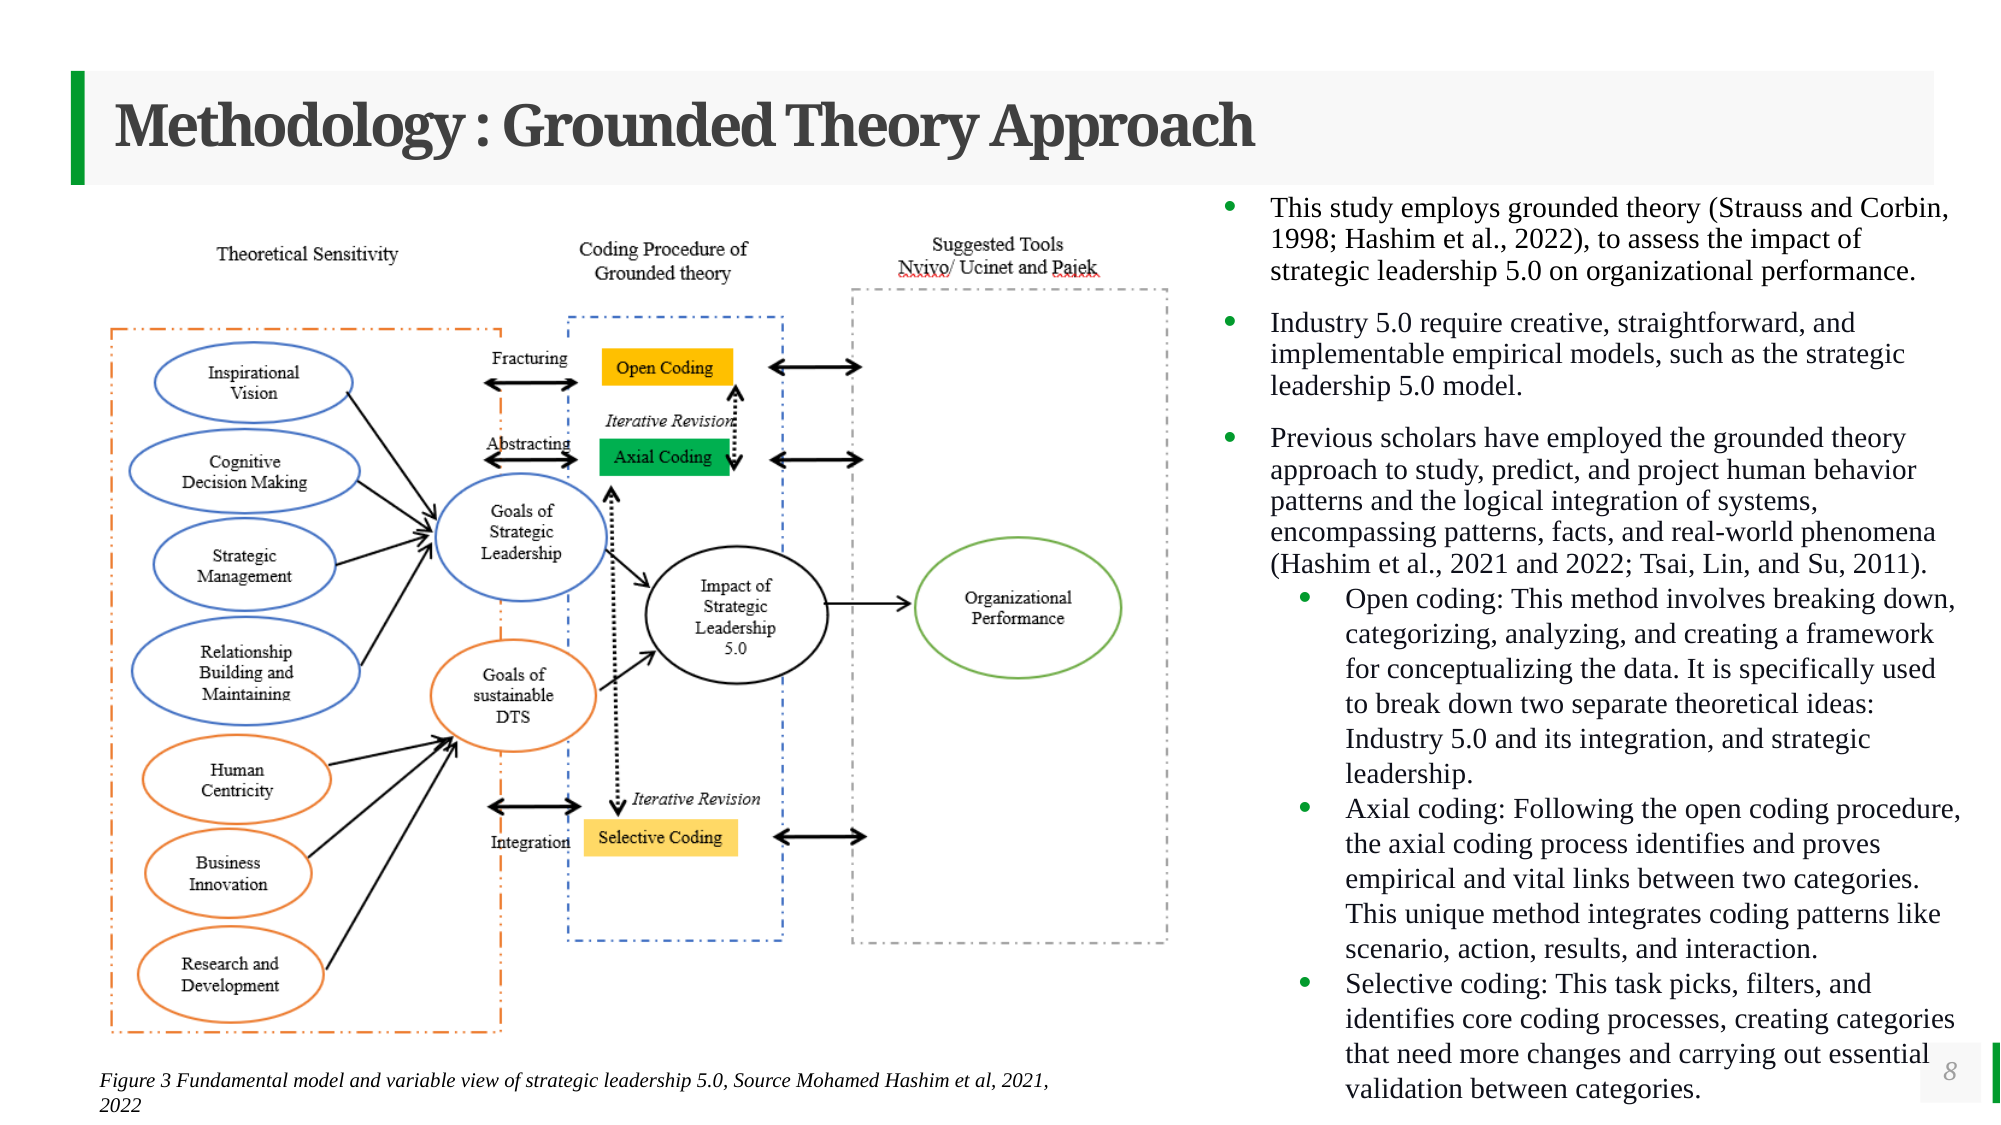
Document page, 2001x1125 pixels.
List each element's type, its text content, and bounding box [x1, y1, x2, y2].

picture [84, 222, 1196, 1049]
text_box This study employs grounded theory (Strauss and Corbin, 1998; Hashim et al., 2022), to assess the impact of strategic leadership 5.0 on organizational performance. Industry 5.0 require creative, straightforward, and implementable empirical models, such as the strategic leadership 5.0 model. Previous scholars have employed the grounded theory approach to study, predict, and project human behavior patterns and the logical integration of systems, encompassing patterns, facts, and real-world phenomena (Hashim et al., 2021 and 2022; Tsai, Lin, and Su, 2011). Open coding: This method involves breaking down, categorizing, analyzing, and creating a framework for conceptualizing the data. It is specifically used to break down two separate theoretical ideas: Industry 5.0 and its integration, and strategic leadership. Axial coding: Following the open coding procedure, the axial coding process identifies and proves empirical and vital links between two categories. This unique method integrates coding patterns like scenario, action, results, and interaction. Selective coding: This task picks, filters, and identifies core coding processes, creating categories that need more changes and carrying out essential validation between categories. [1208, 185, 1981, 1125]
title Methodology : Grounded Theory Approach [84, 70, 1934, 185]
text_box Figure 3 Fundamental model and variable view of strategic leadership 5.0, Source Mohamed Hashim et al, 2021, 2022 [84, 1059, 1085, 1125]
text_box [855, 1049, 1175, 1107]
